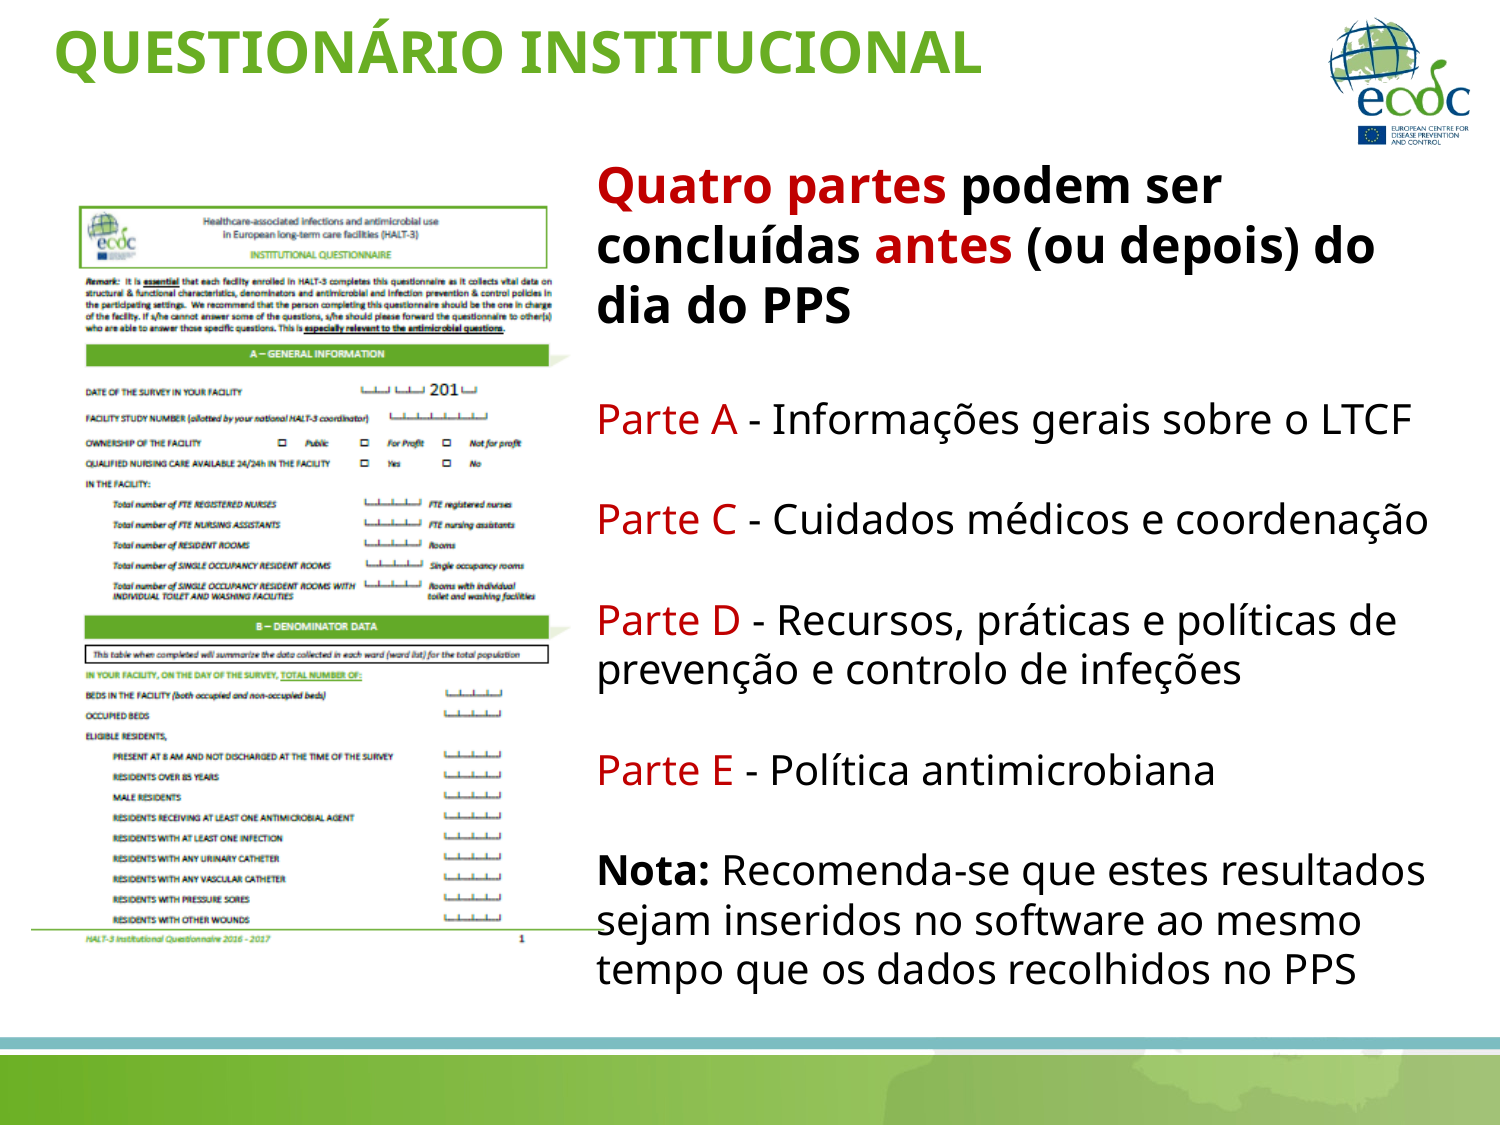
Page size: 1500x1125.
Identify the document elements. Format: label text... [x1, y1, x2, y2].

text_box Quatro partes podem ser concluídas antes (ou depois) do dia do PPS Parte A - Informações gerais sobre o LTCF Parte C - Cuidados médicos e coordenação Parte D - Recursos, práticas e políticas de prevenção e controlo de infeções Parte E - Política antimicrobiana Nota: Recomenda-se que estes resultados sejam inseridos no software ao mesmo tempo que os dados recolhidos no PPS [581, 145, 1466, 1001]
picture [1328, 17, 1473, 148]
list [30, 158, 606, 971]
title QUESTIONÁRIO INSTITUCIONAL [53, 23, 1404, 156]
picture [0, 1037, 1500, 1125]
